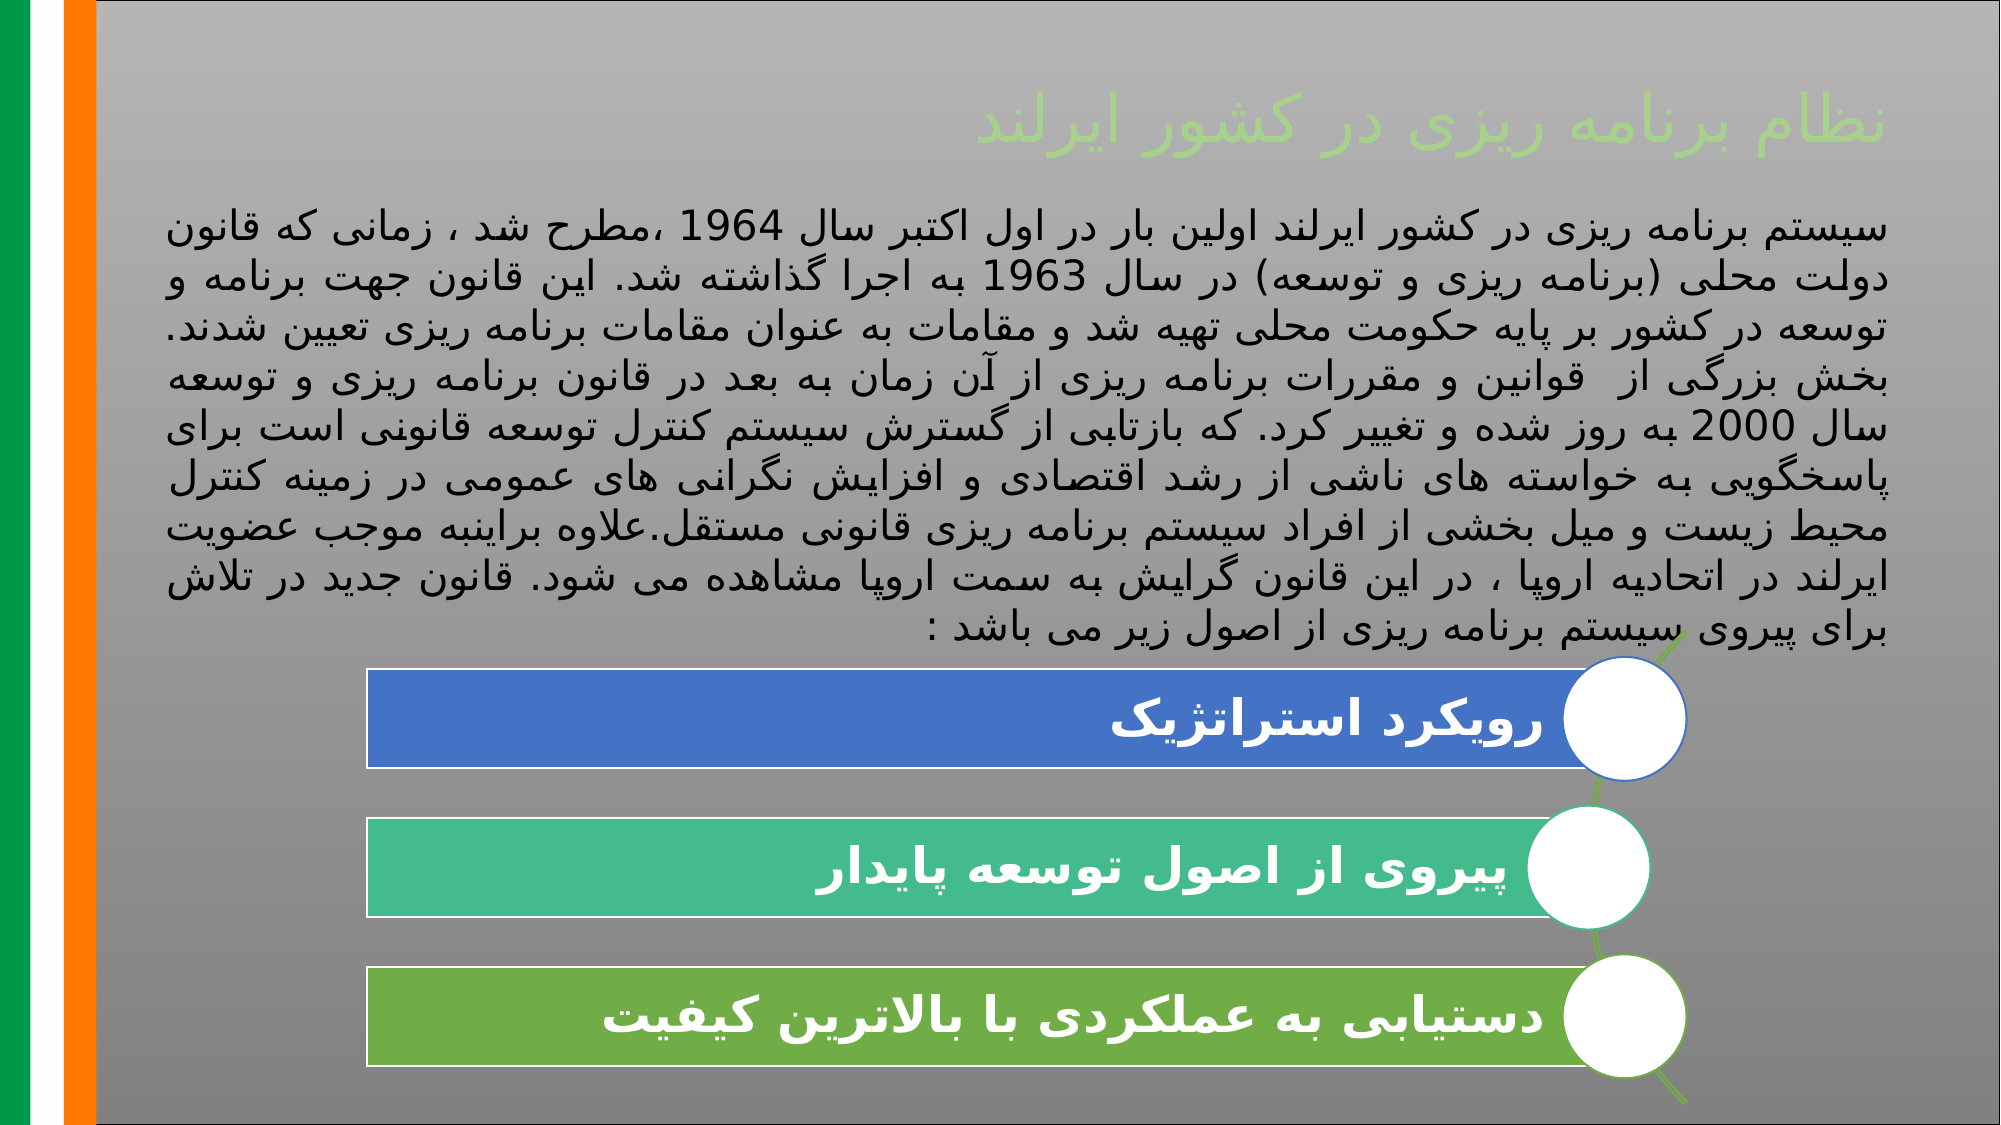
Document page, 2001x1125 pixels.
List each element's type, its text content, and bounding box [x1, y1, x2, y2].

text_box سیستم برنامه ریزی در کشور ایرلند اولین بار در اول اکتبر سال 1964 ،مطرح شد ، زمانی که قانون دولت محلی (برنامه ریزی و توسعه) در سال 1963 به اجرا گذاشته شد. این قانون جهت برنامه و توسعه در کشور بر پایه حکومت محلی تهیه شد و مقامات به عنوان مقامات برنامه ریزی تعیین شدند. بخش بزرگی از قوانین و مقررات برنامه ریزی از آن زمان به بعد در قانون برنامه ریزی و توسعه سال 2000 به روز شده و تغییر کرد. که بازتابی از گسترش سیستم کنترل توسعه قانونی است برای پاسخگویی به خواسته های ناشی از رشد اقتصادی و افزایش نگرانی های عمومی در زمینه کنترل محیط زیست و میل بخشی از افراد سیستم برنامه ریزی قانونی مستقل.علاوه براینبه موجب عضویت ایرلند در اتحادیه اروپا ، در این قانون گرایش به سمت اروپا مشاهده می شود. قانون جدید در تلاش برای پیروی سیستم برنامه ریزی از اصول زیر می باشد : [150, 191, 1905, 656]
text_box نظام برنامه ریزی در کشور ایرلند [191, 68, 1905, 164]
text_box [97, 0, 2000, 1125]
picture [0, 0, 97, 1125]
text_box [360, 619, 1694, 1116]
